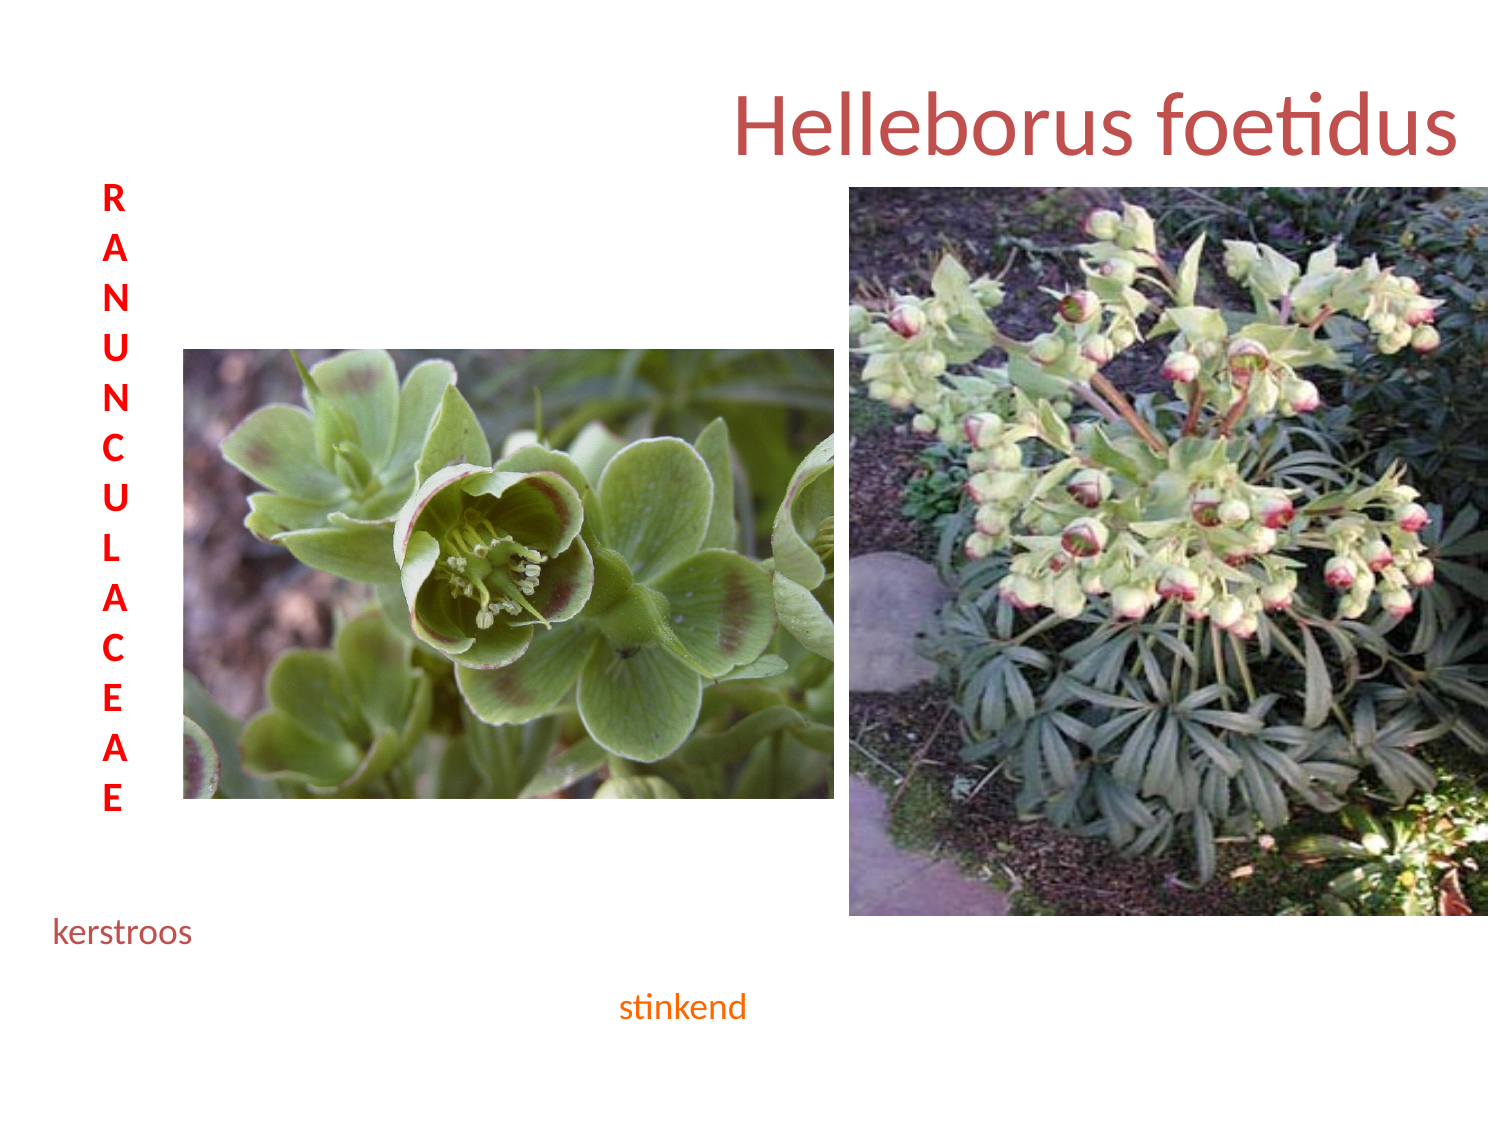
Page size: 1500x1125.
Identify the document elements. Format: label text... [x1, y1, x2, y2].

text_box kerstroos [37, 899, 1100, 960]
text_box RANUNCULACEAE [87, 162, 150, 828]
picture [182, 349, 834, 799]
text_box stinkend [50, 974, 763, 1035]
title Helleborus foetidus [200, 24, 1475, 213]
picture [849, 187, 1488, 916]
